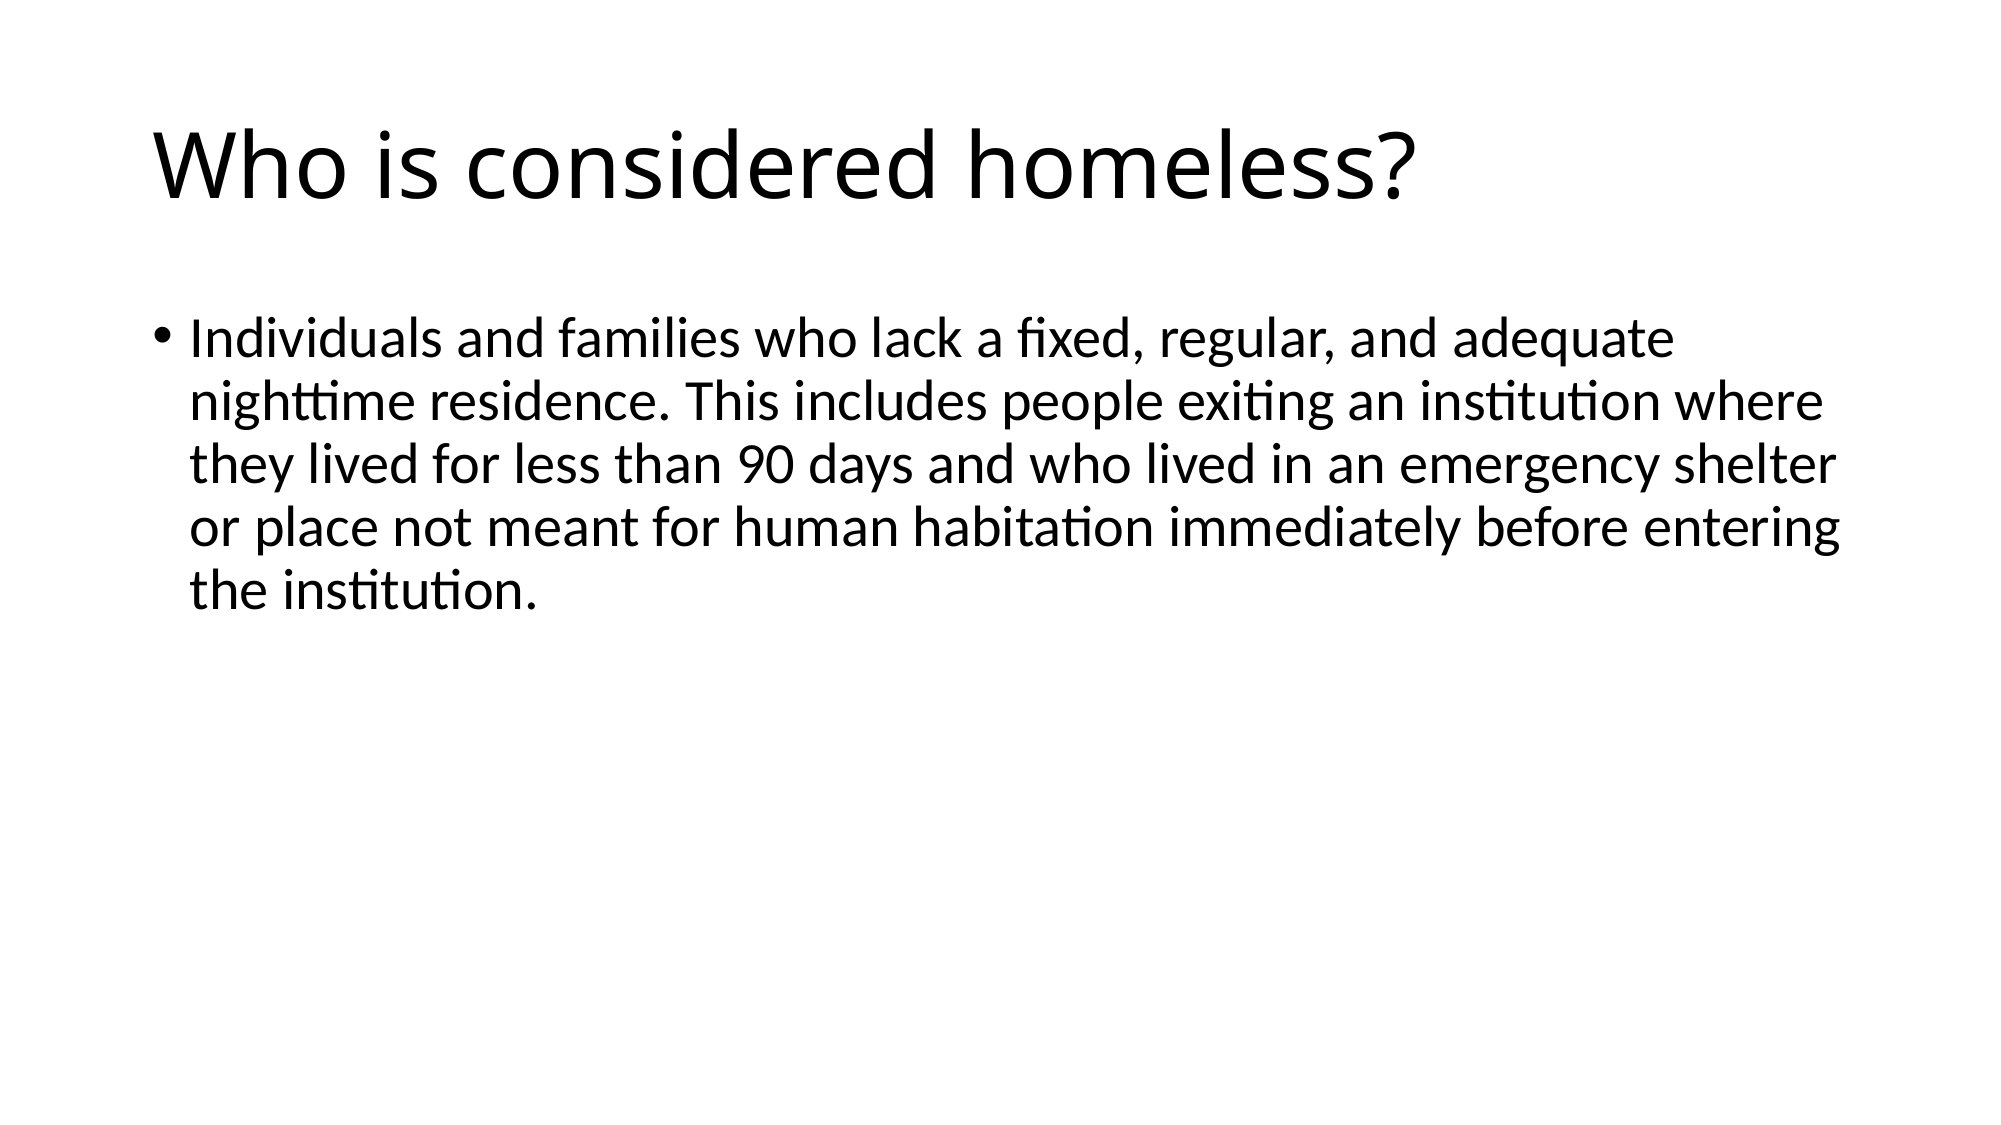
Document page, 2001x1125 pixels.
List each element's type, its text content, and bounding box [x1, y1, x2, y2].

list Individuals and families who lack a fixed, regular, and adequate nighttime residence. This includes people exiting an institution where they lived for less than 90 days and who lived in an emergency shelter or place not meant for human habitation immediately before entering the institution. [137, 299, 1863, 1014]
title Who is considered homeless? [137, 59, 1863, 278]
